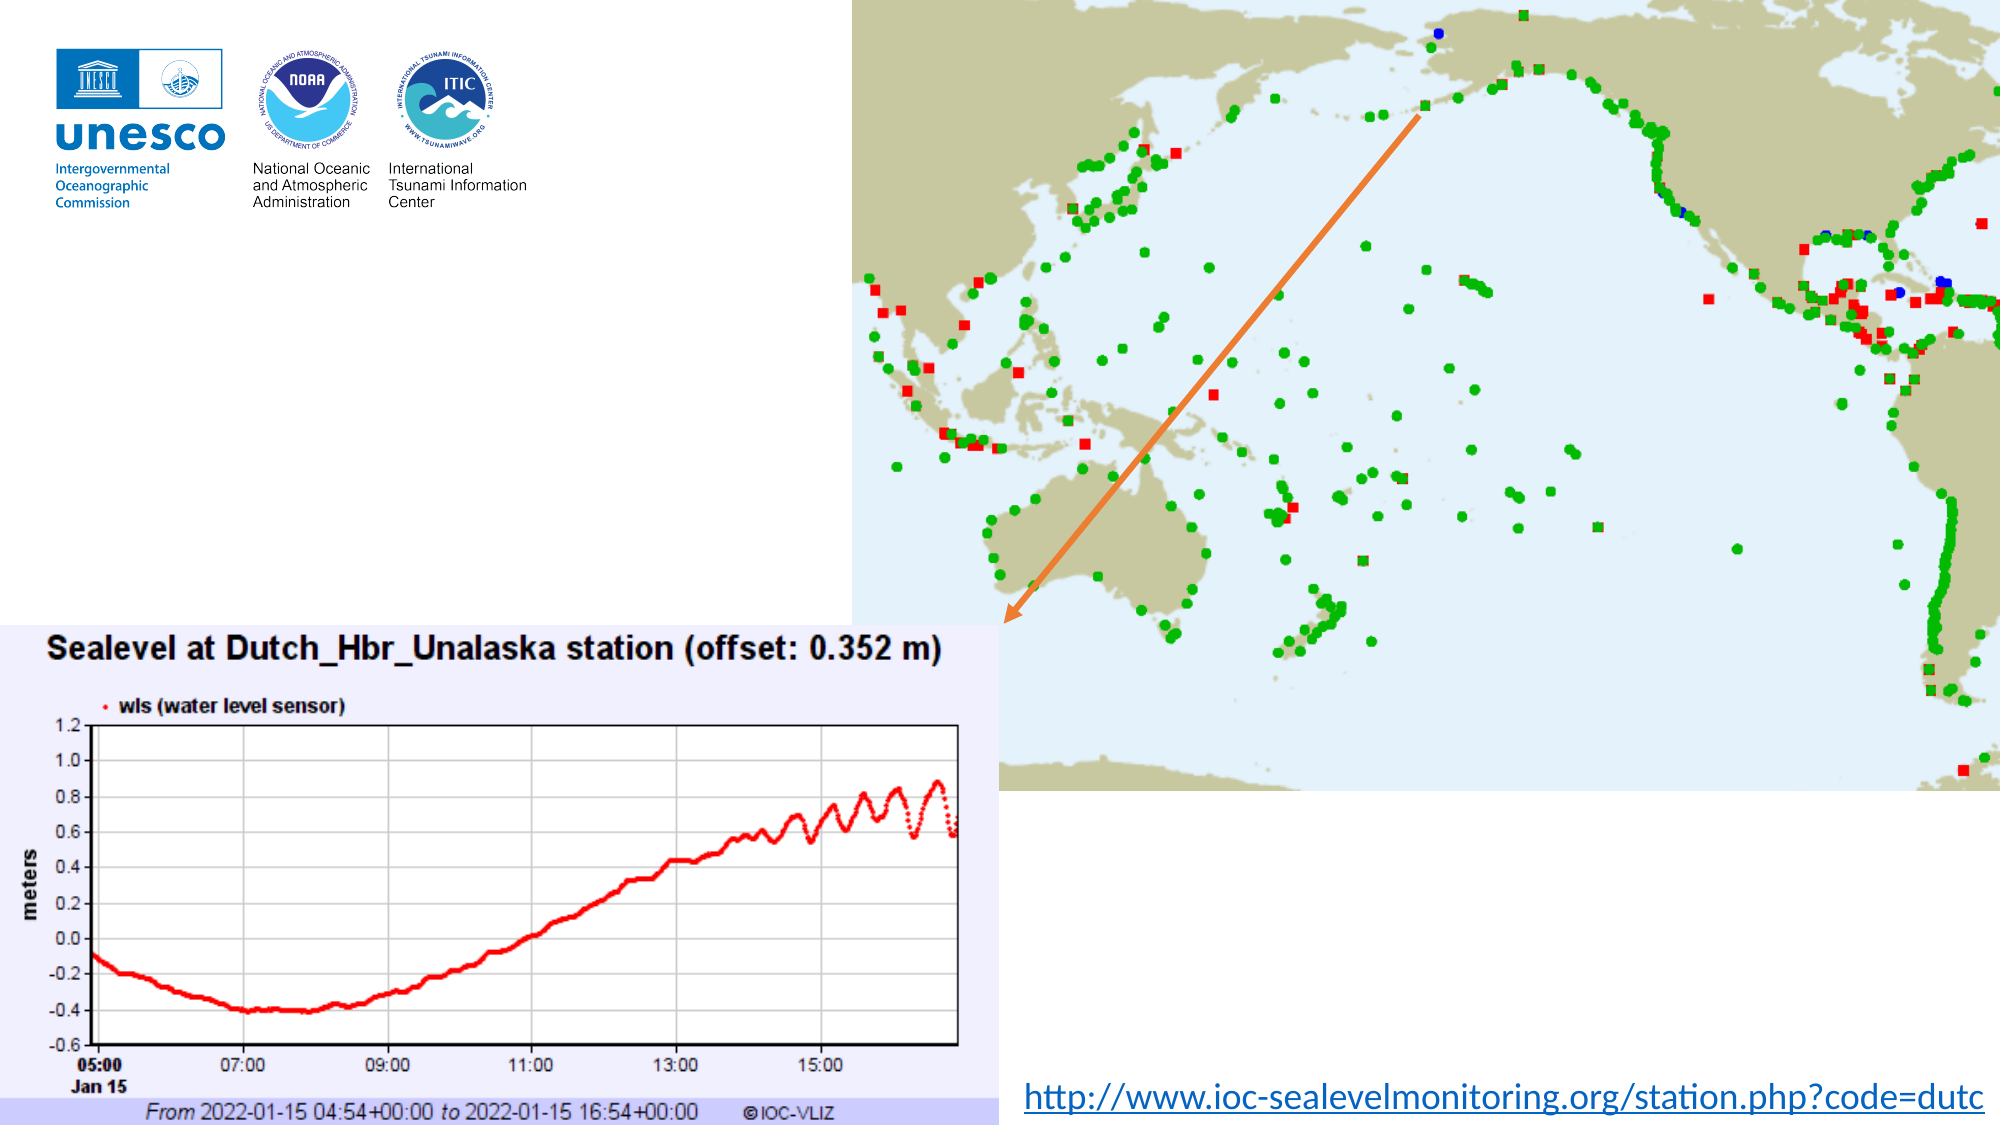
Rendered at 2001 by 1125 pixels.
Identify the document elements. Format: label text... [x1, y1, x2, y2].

text_box http://www.ioc-sealevelmonitoring.org/station.php?code=dutc [999, 1064, 2000, 1125]
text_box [1003, 115, 1420, 624]
picture [0, 0, 2000, 1125]
picture [43, 35, 527, 221]
